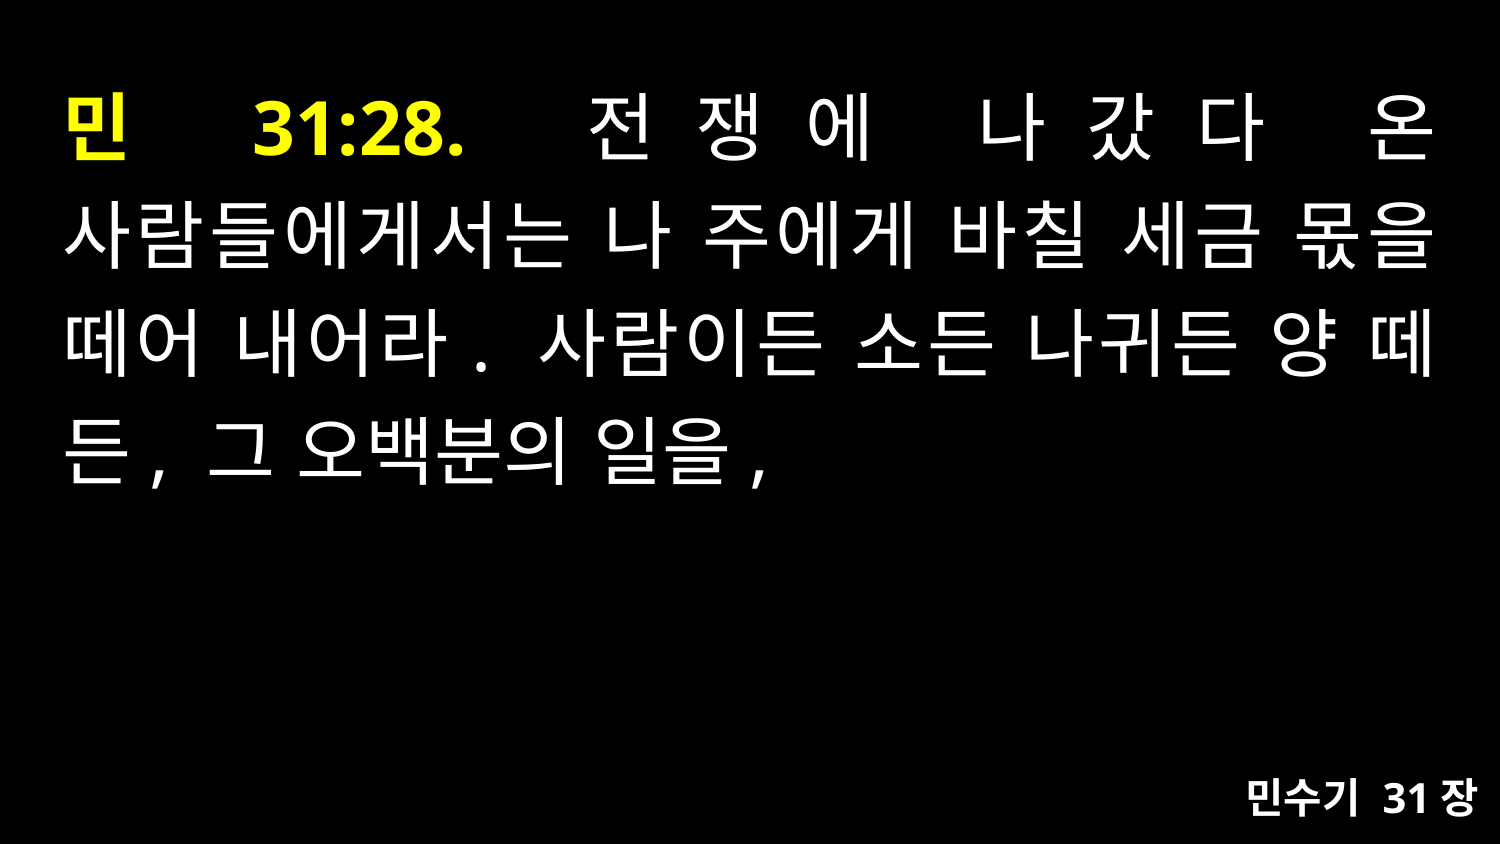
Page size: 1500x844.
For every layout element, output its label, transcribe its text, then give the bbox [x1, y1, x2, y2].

title 민 31:28. 전쟁에 나갔다 온 사람들에게서는 나 주에게 바칠 세금 몫을 떼어 내어라. 사람이든 소든 나귀든 양 떼든, 그 오백분의 일을, [0, 0, 1500, 844]
subtitle 민수기 31장 [916, 770, 1500, 844]
